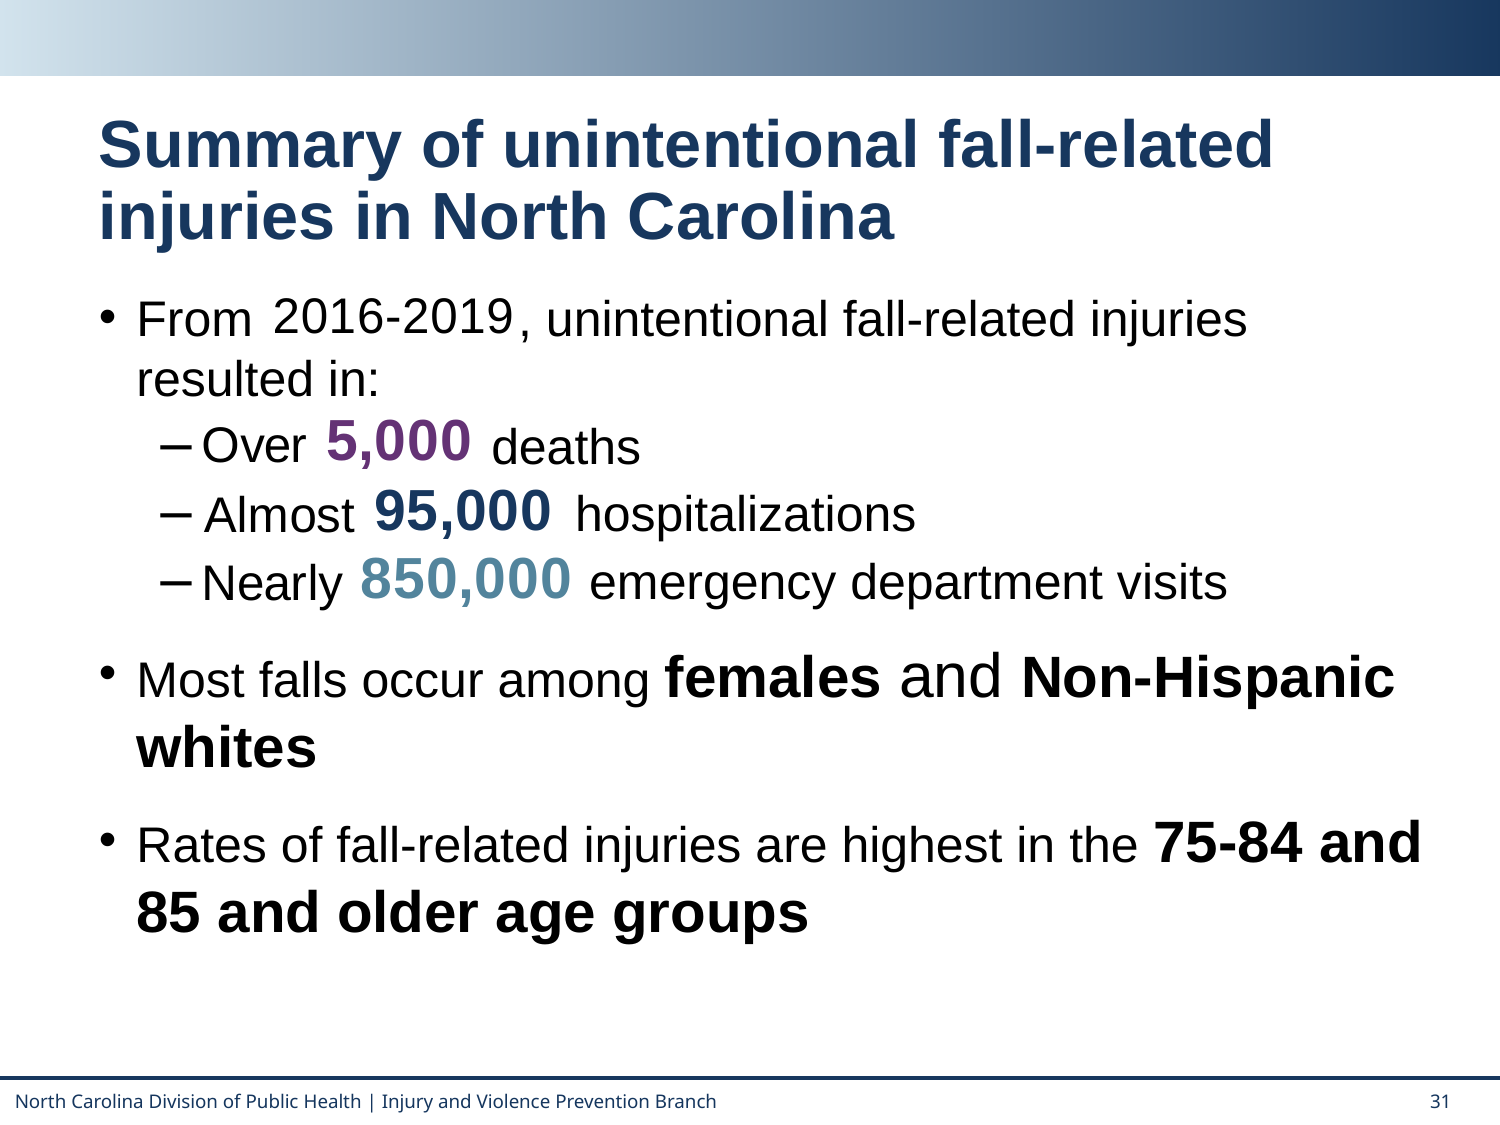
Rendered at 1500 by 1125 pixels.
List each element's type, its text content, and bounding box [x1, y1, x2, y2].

list From , unintentional fall-related injuries resulted in: deaths hospitalizations emergency department visits Most falls occur among females and Non-Hispanic whites Rates of fall-related injuries are highest in the 75-84 and 85 and older age groups [84, 278, 1439, 980]
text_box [263, 281, 706, 346]
title Summary of unintentional fall-related injuries in North Carolina [84, 102, 1398, 193]
picture [98, 403, 604, 617]
